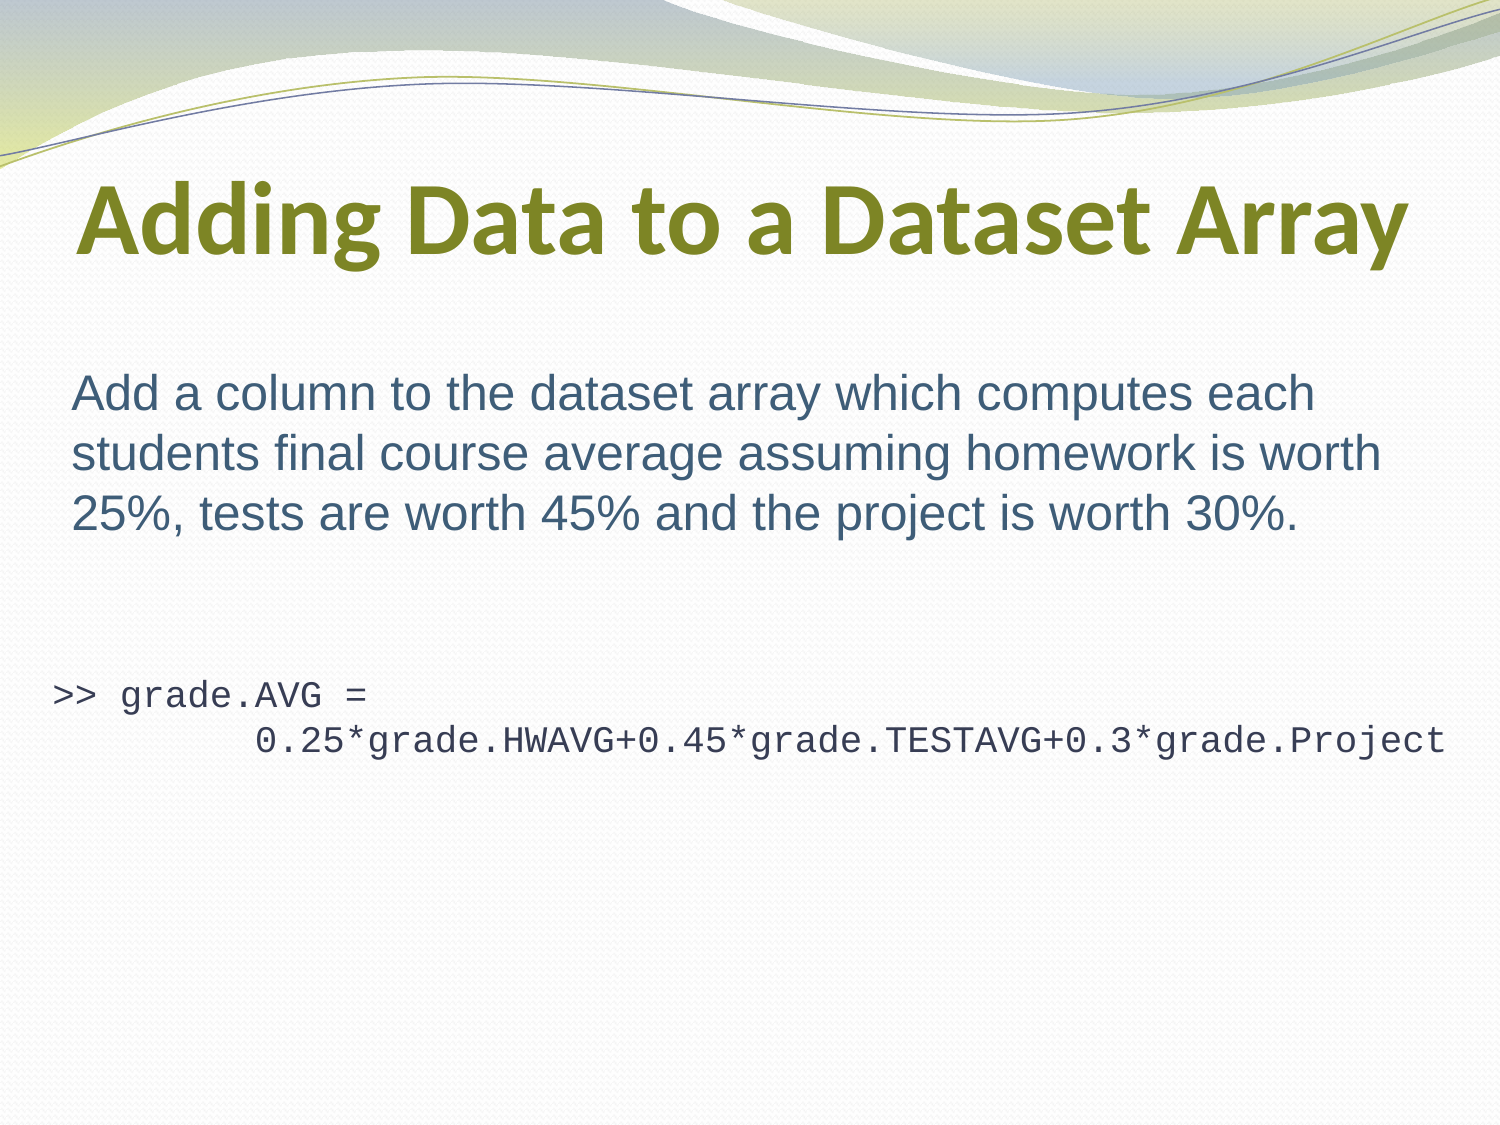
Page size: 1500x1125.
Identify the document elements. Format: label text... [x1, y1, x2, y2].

text_box Add a column to the dataset array which computes each students final course average assuming homework is worth 25%, tests are worth 45% and the project is worth 30%. [56, 352, 1430, 548]
title Adding Data to a Dataset Array [62, 87, 1425, 275]
text_box >> grade.AVG = 0.25*grade.HWAVG+0.45*grade.TESTAVG+0.3*grade.Project [37, 662, 1500, 988]
